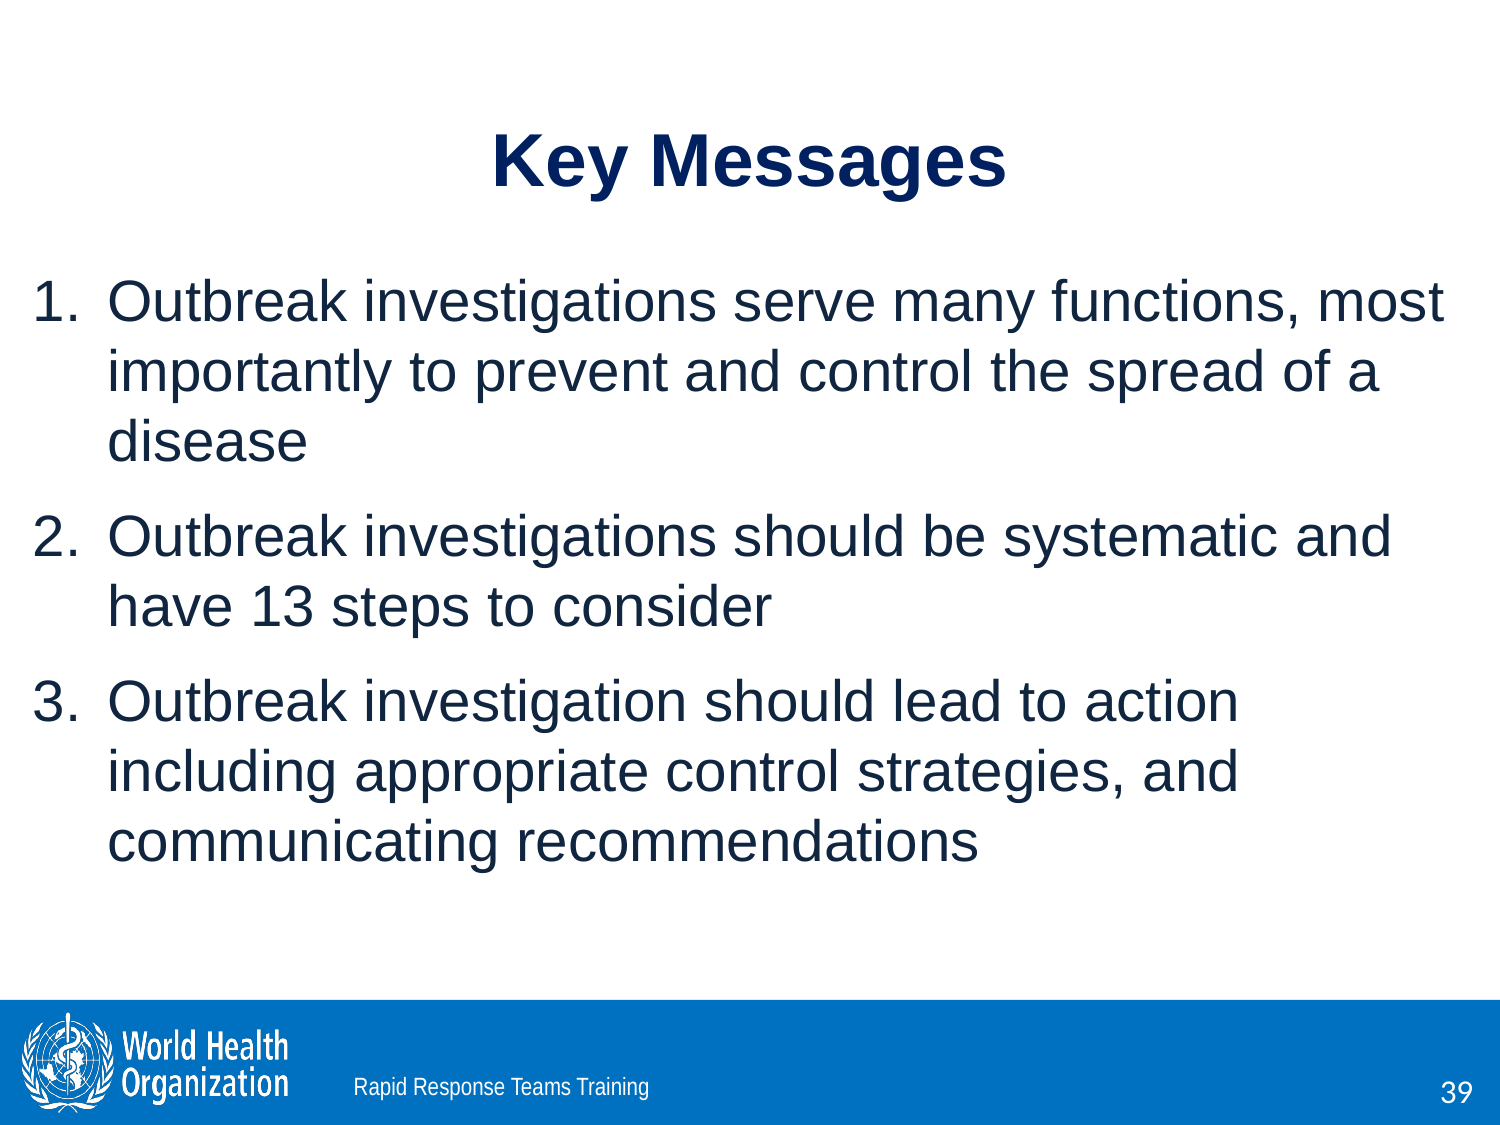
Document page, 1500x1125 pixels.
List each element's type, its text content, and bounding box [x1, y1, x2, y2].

picture [21, 1012, 288, 1113]
list Outbreak investigations serve many functions, most importantly to prevent and control the spread of a disease Outbreak investigations should be systematic and have 13 steps to consider Outbreak investigation should lead to action including appropriate control strategies, and communicating recommendations [17, 255, 1483, 976]
title Key Messages [0, 80, 1500, 232]
